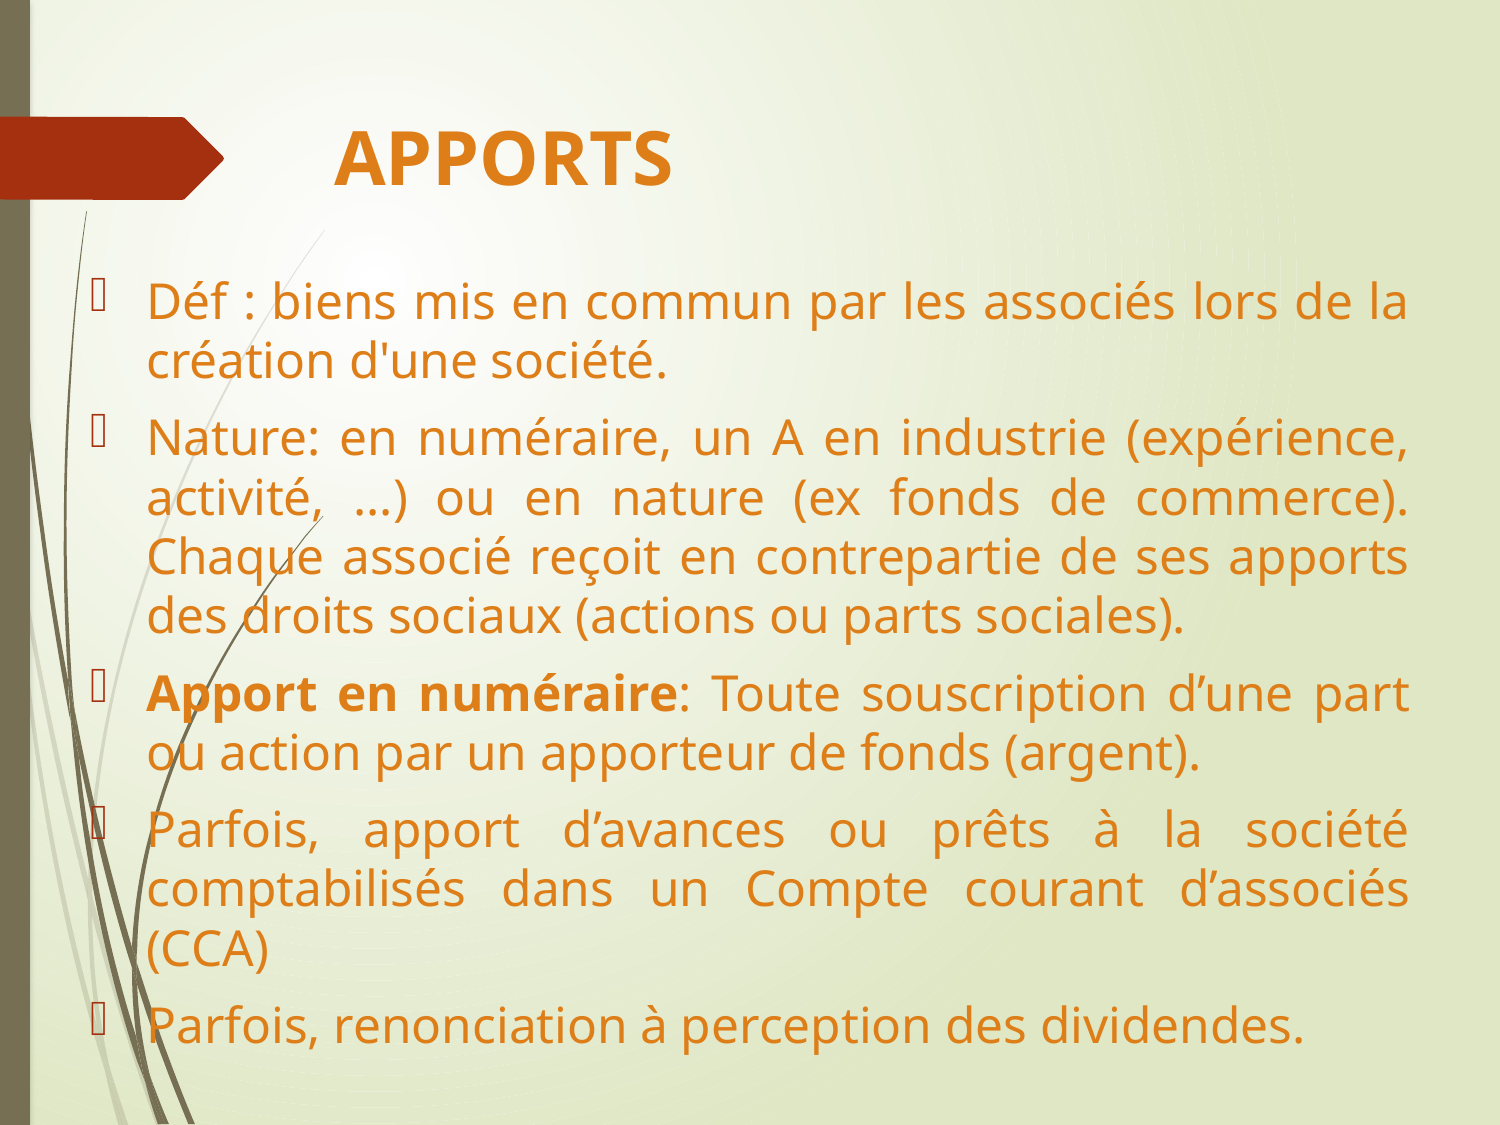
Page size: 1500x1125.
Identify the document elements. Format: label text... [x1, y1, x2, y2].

list Déf : biens mis en commun par les associés lors de la création d'une société. Nature: en numéraire, un A en industrie (expérience, activité, ...) ou en nature (ex fonds de commerce). Chaque associé reçoit en contrepartie de ses apports des droits sociaux (actions ou parts sociales). Apport en numéraire: Toute souscription d’une part ou action par un apporteur de fonds (argent). Parfois, apport d’avances ou prêts à la société comptabilisés dans un Compte courant d’associés (CCA) Parfois, renonciation à perception des dividendes. [75, 262, 1425, 1067]
title APPORTS [319, 102, 1400, 262]
